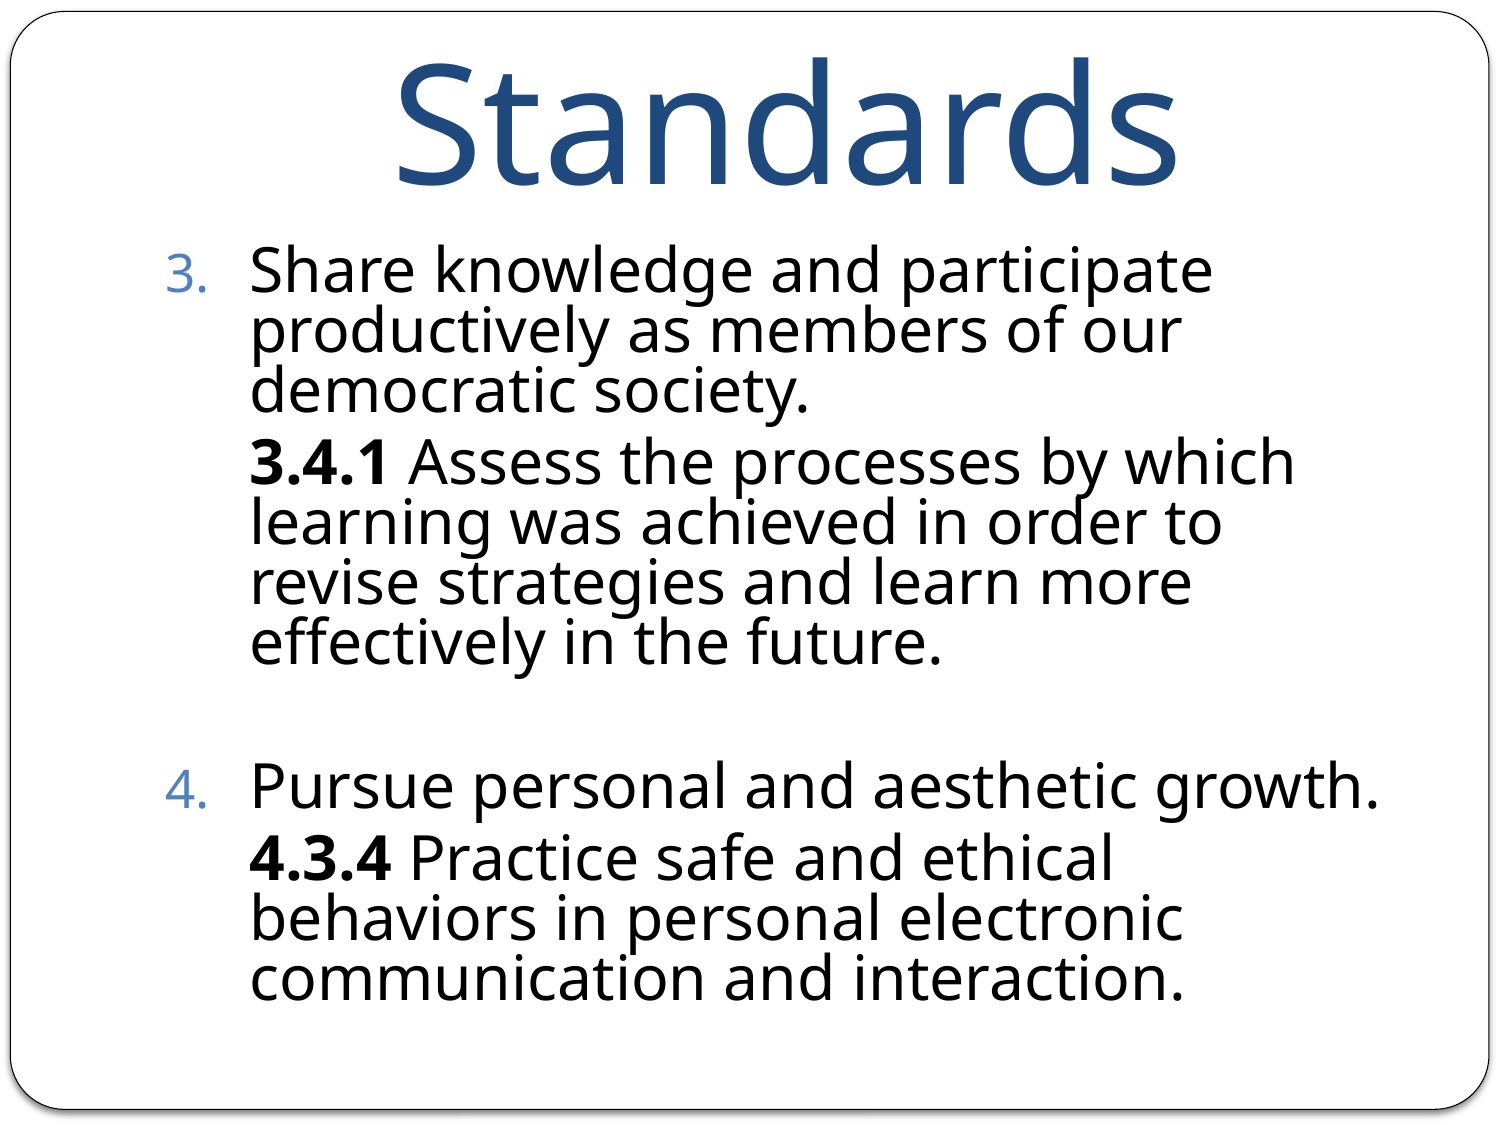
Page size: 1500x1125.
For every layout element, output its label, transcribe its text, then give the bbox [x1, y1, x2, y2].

list Share knowledge and participate productively as members of our democratic society. 3.4.1 Assess the processes by which learning was achieved in order to revise strategies and learn more effectively in the future. Pursue personal and aesthetic growth. 4.3.4 Practice safe and ethical behaviors in personal electronic communication and interaction. [149, 237, 1426, 988]
title Standards [149, 44, 1426, 233]
